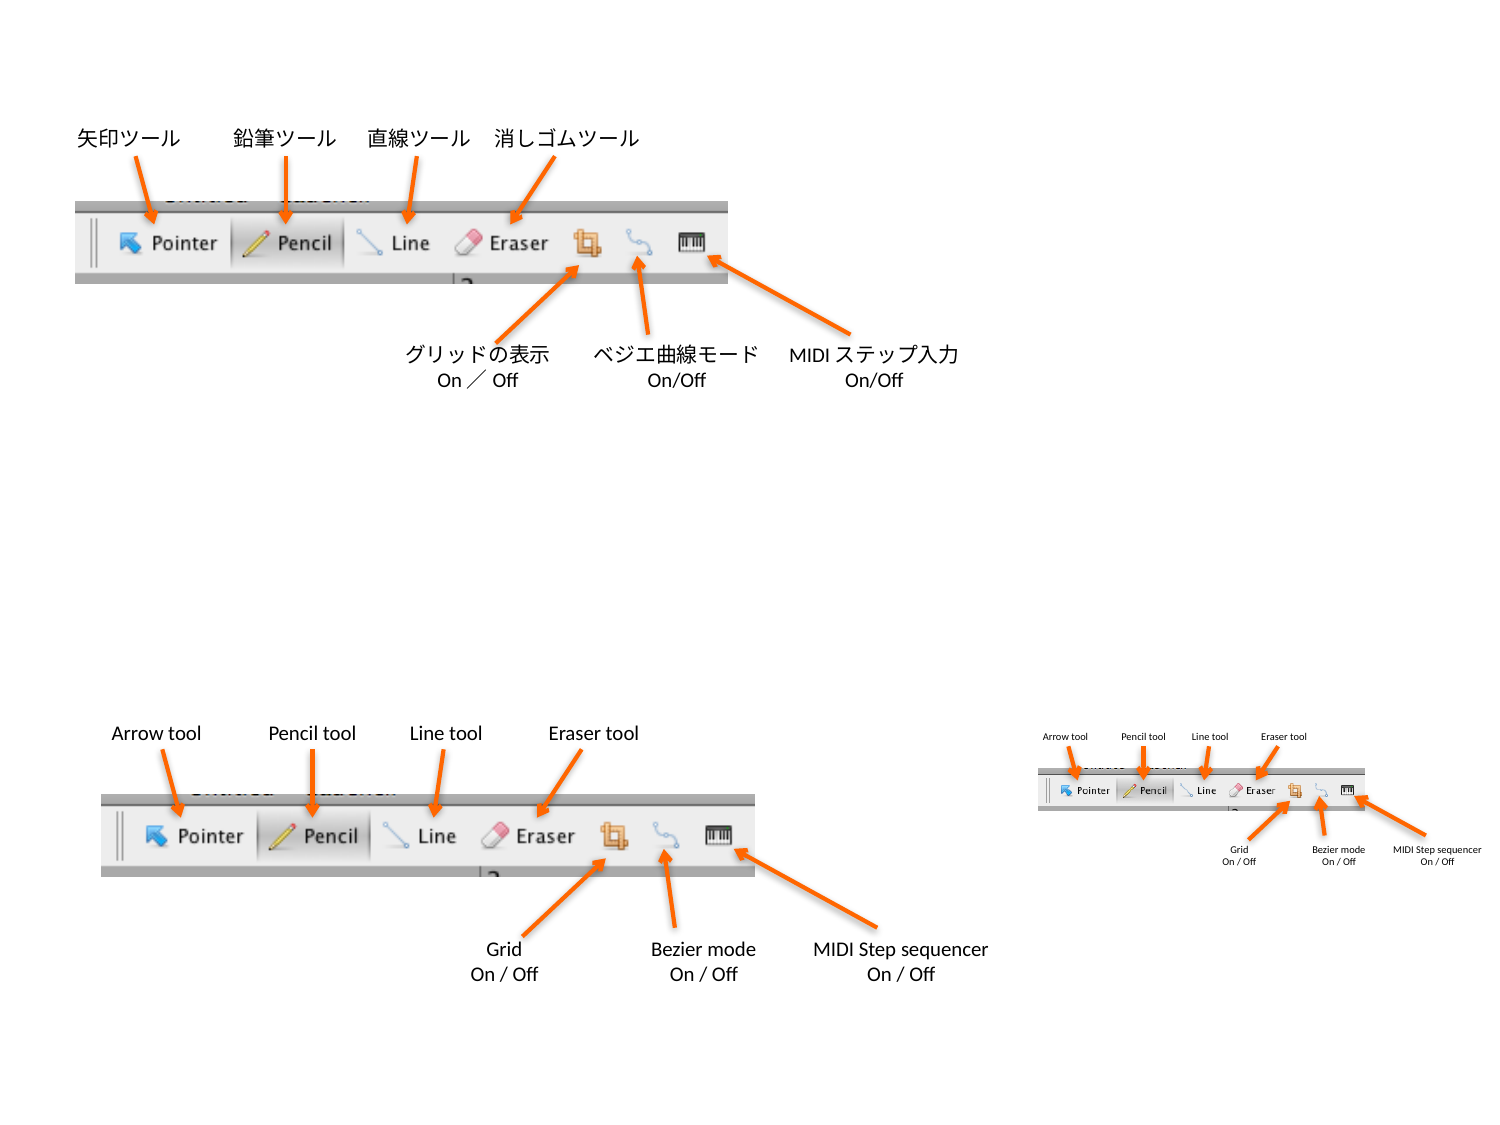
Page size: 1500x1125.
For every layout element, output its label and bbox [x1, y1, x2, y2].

text_box [70, 711, 994, 991]
text_box [44, 118, 968, 398]
text_box [1022, 722, 1485, 867]
